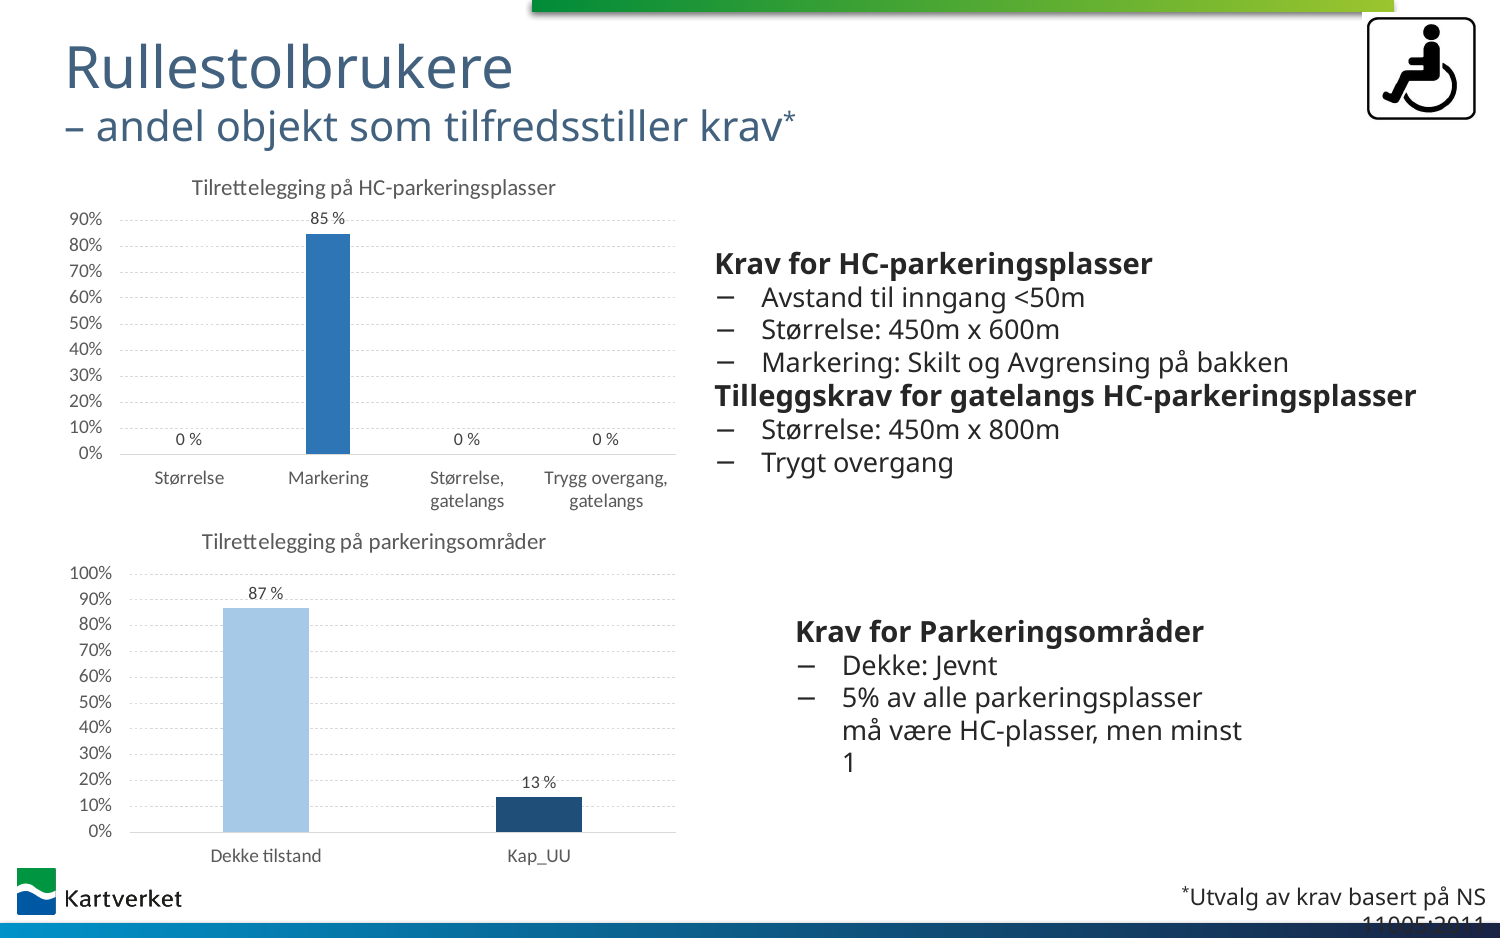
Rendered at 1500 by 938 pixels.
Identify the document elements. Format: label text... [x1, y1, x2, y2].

picture [62, 166, 687, 519]
text_box Krav for Parkeringsområder Dekke: Jevnt 5% av alle parkeringsplasser må være HC-plasser, men minst 1 [780, 605, 1261, 786]
picture [1362, 12, 1481, 126]
text_box *Utvalg av krav basert på NS 11005:2011 [1068, 873, 1500, 938]
text_box Rullestolbrukere – andel objekt som tilfredsstiller krav* [49, 25, 1431, 158]
picture [62, 520, 687, 874]
text_box Krav for HC-parkeringsplasser Avstand til inngang <50m Størrelse: 450m x 600m Markering: Skilt og Avgrensing på bakken Tilleggskrav for gatelangs HC-parkeringsplasser Størrelse: 450m x 800m Trygt overgang [699, 237, 1433, 485]
